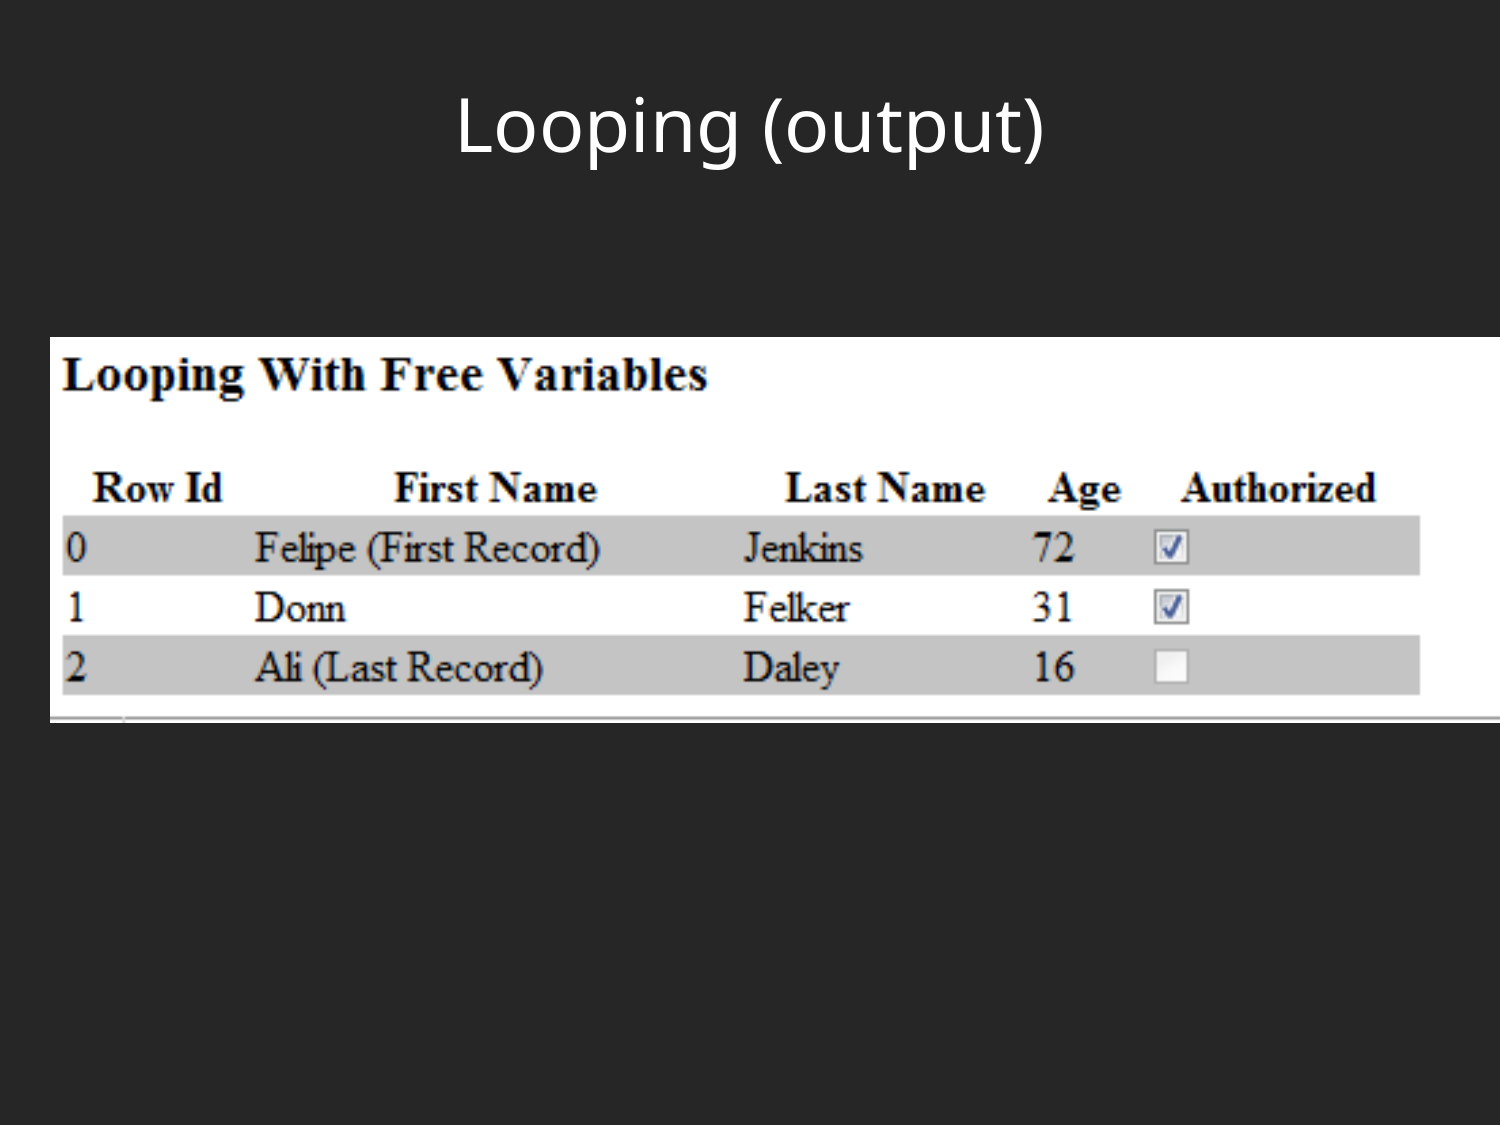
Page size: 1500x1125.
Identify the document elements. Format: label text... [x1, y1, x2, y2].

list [49, 337, 1500, 724]
title Looping (output) [74, 44, 1426, 201]
